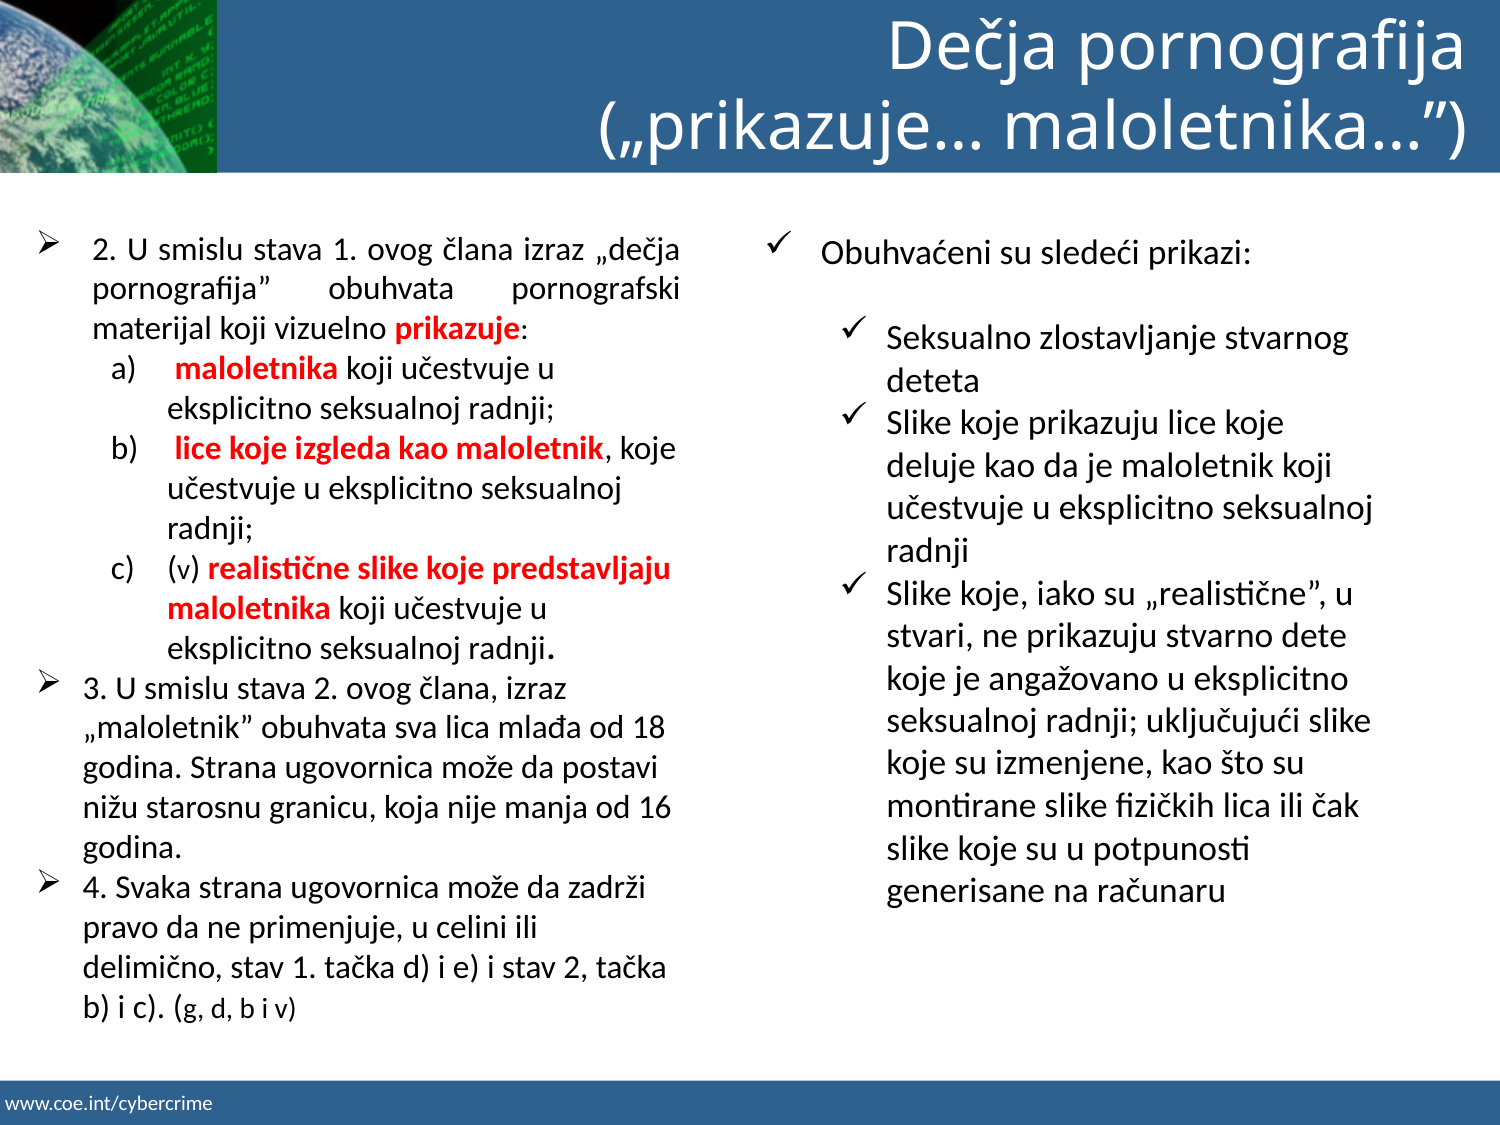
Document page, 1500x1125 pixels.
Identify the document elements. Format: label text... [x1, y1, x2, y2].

text_box 2. U smislu stava 1. ovog člana izraz „dečja pornografija” obuhvata pornografski materijal koji vizuelno prikazuje: maloletnika koji učestvuje u eksplicitno seksualnoj radnji; lice koje izgleda kao maloletnik, koje učestvuje u eksplicitno seksualnoj radnji; (v) realistične slike koje predstavljaju maloletnika koji učestvuje u eksplicitno seksualnoj radnji. 3. U smislu stava 2. ovog člana, izraz „maloletnik” obuhvata sva lica mlađa od 18 godina. Strana ugovornica može da postavi nižu starosnu granicu, koja nije manja od 16 godina. 4. Svaka strana ugovornica može da zadrži pravo da ne primenjuje, u celini ili delimično, stav 1. tačka d) i e) i stav 2, tačka b) i c). (g, d, b i v) [21, 219, 697, 1033]
text_box Obuhvaćeni su sledeći prikazi: Seksualno zlostavljanje stvarnog deteta Slike koje prikazuju lice koje deluje kao da je maloletnik koji učestvuje u eksplicitno seksualnoj radnji Slike koje, iako su „realistične”, u stvari, ne prikazuju stvarno dete koje je angažovano u eksplicitno seksualnoj radnji; uključujući slike koje su izmenjene, kao što su montirane slike fizičkih lica ili čak slike koje su u potpunosti generisane na računaru [749, 221, 1392, 917]
picture [0, 0, 217, 173]
text_box Dečja pornografija („prikazuje… maloletnika…”) [230, 0, 1483, 171]
